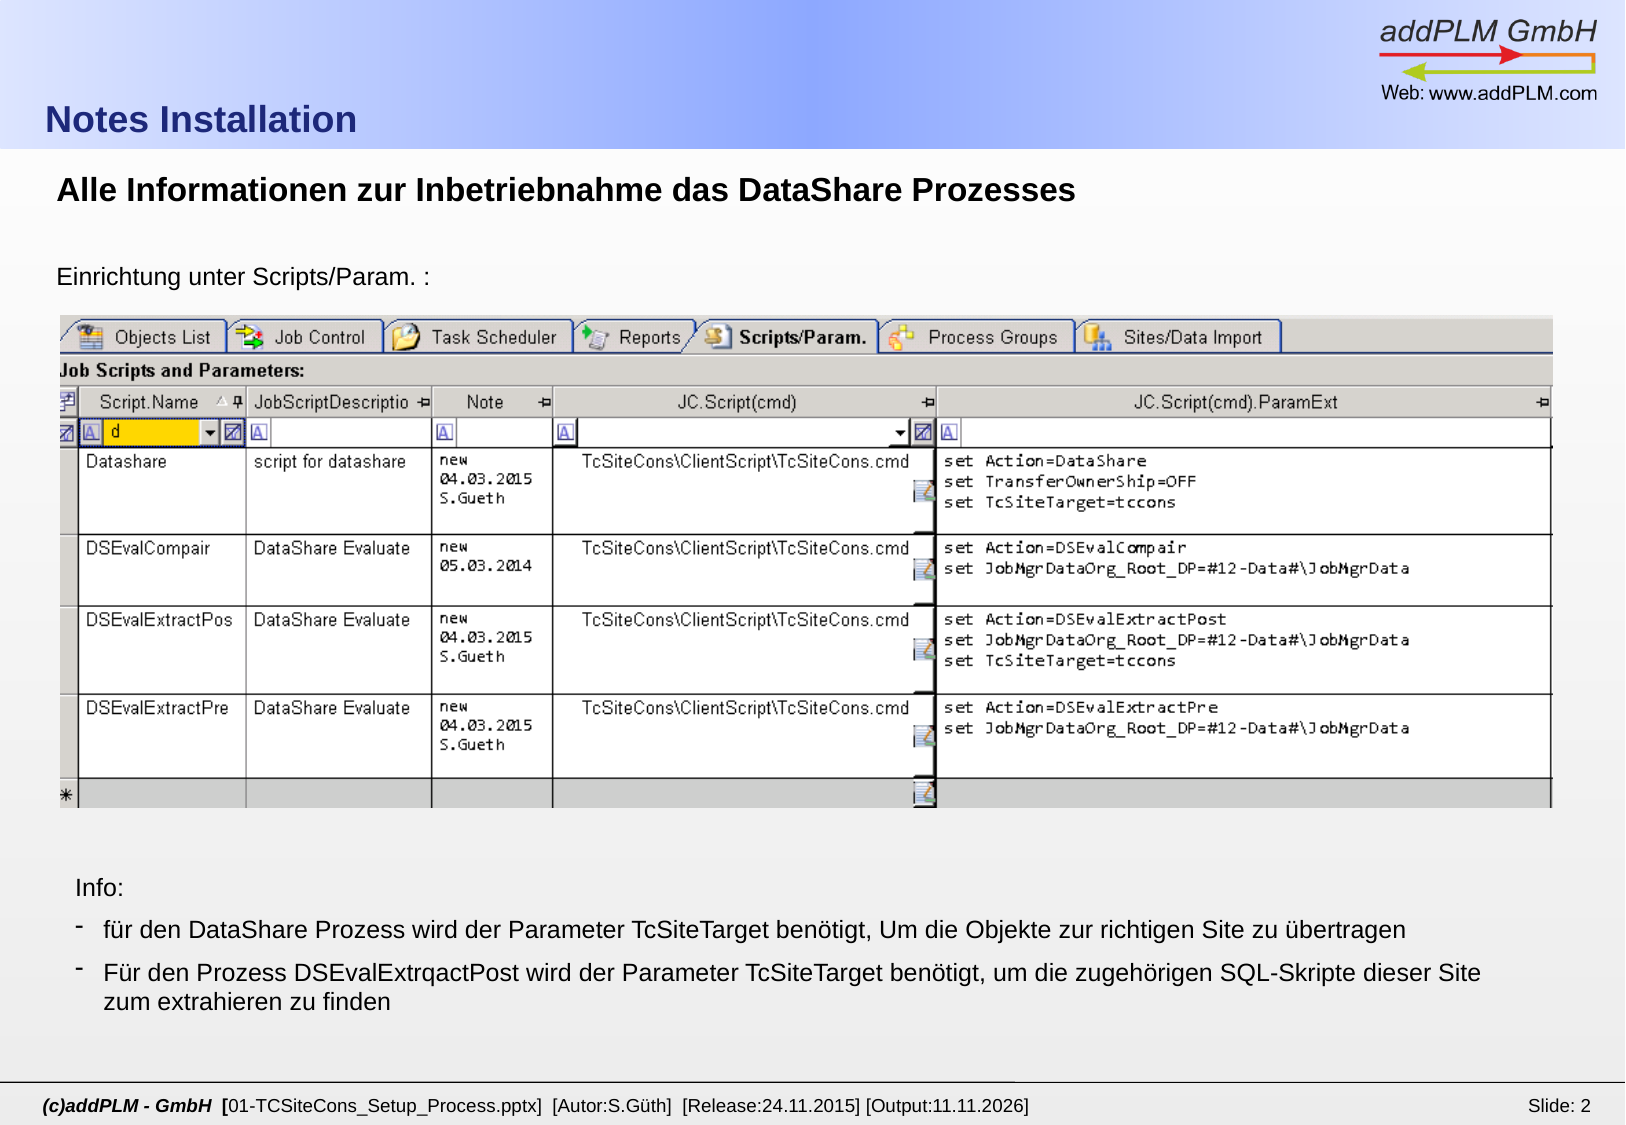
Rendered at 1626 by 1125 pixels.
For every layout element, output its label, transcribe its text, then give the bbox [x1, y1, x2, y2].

text_box [46, 239, 1600, 385]
picture [60, 315, 1553, 808]
text_box Info: für den DataShare Prozess wird der Parameter TcSiteTarget benötigt, Um die Objekte zur richtigen Site zu übertragen Für den Prozess DSEvalExtrqactPost wird der Parameter TcSiteTarget benötigt, um die zugehörigen SQL-Skripte dieser Site zum extrahieren zu finden [60, 863, 1553, 1024]
picture [1379, 19, 1597, 100]
list Alle Informationen zur Inbetriebnahme das DataShare Prozesses Einrichtung unter Scripts/Param. : [41, 160, 1417, 302]
title Notes Installation [45, 67, 1586, 141]
